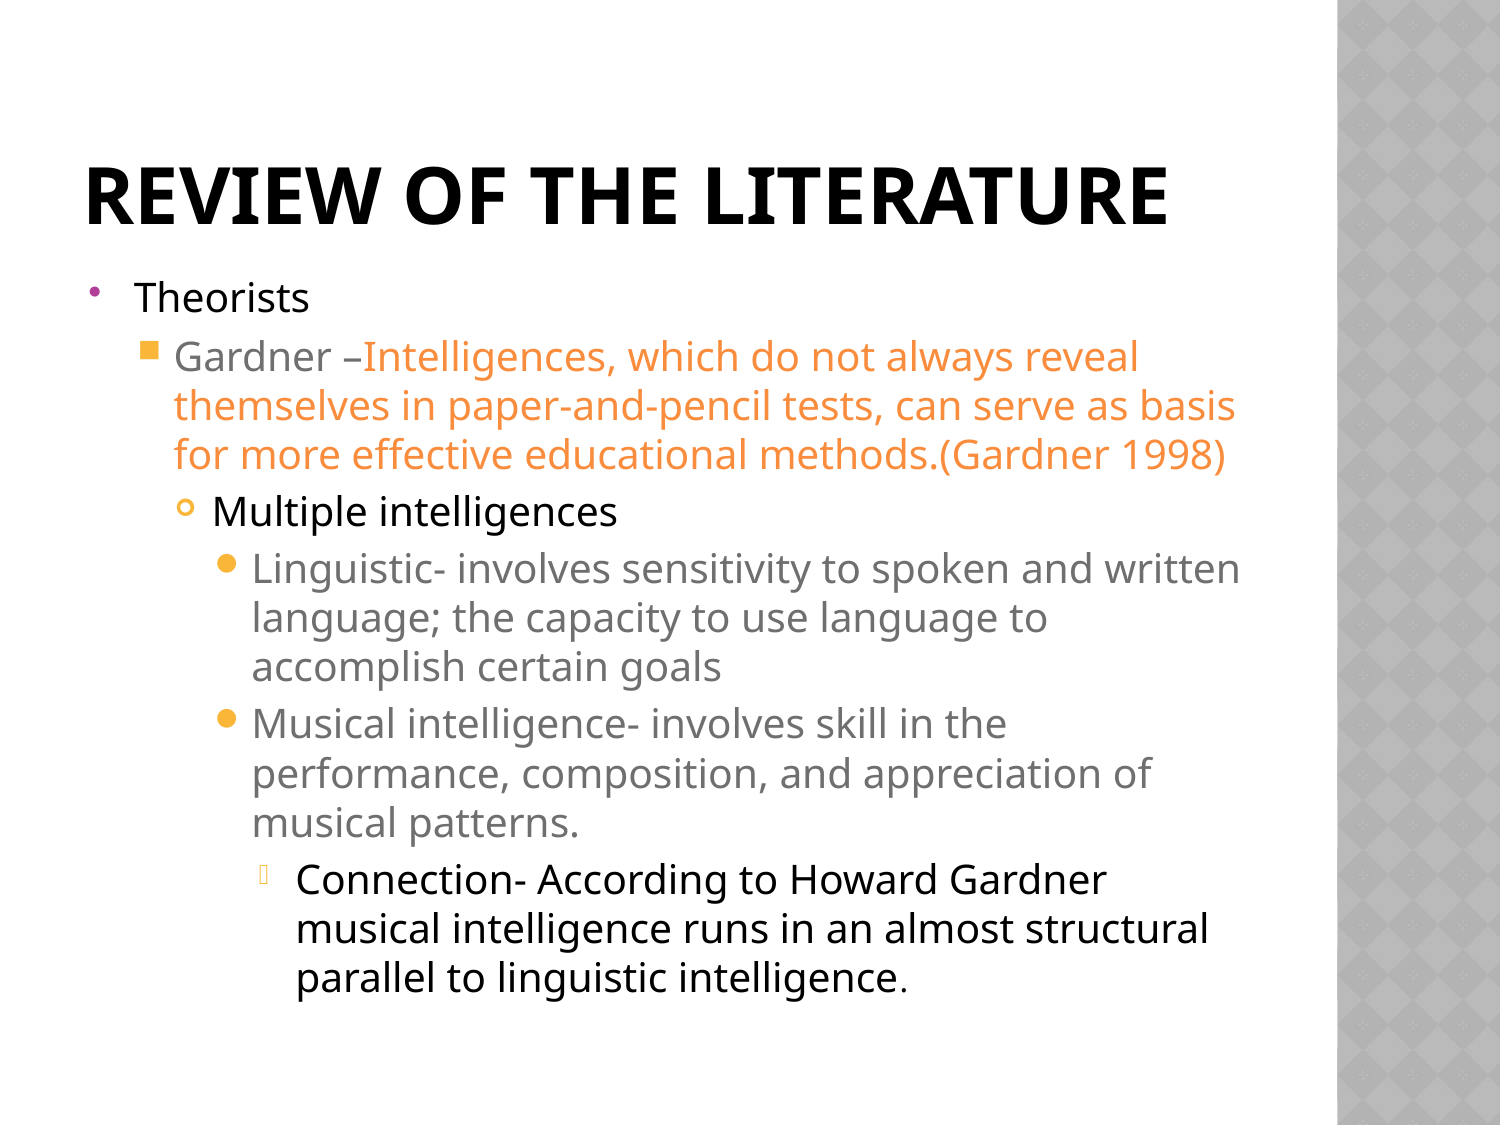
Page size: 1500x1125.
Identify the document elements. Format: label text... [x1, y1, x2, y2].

title Review of the literature [75, 52, 1263, 240]
list Theorists Gardner –Intelligences, which do not always reveal themselves in paper-and-pencil tests, can serve as basis for more effective educational methods.(Gardner 1998) Multiple intelligences Linguistic- involves sensitivity to spoken and written language; the capacity to use language to accomplish certain goals Musical intelligence- involves skill in the performance, composition, and appreciation of musical patterns. Connection- According to Howard Gardner musical intelligence runs in an almost structural parallel to linguistic intelligence. [75, 264, 1263, 1059]
